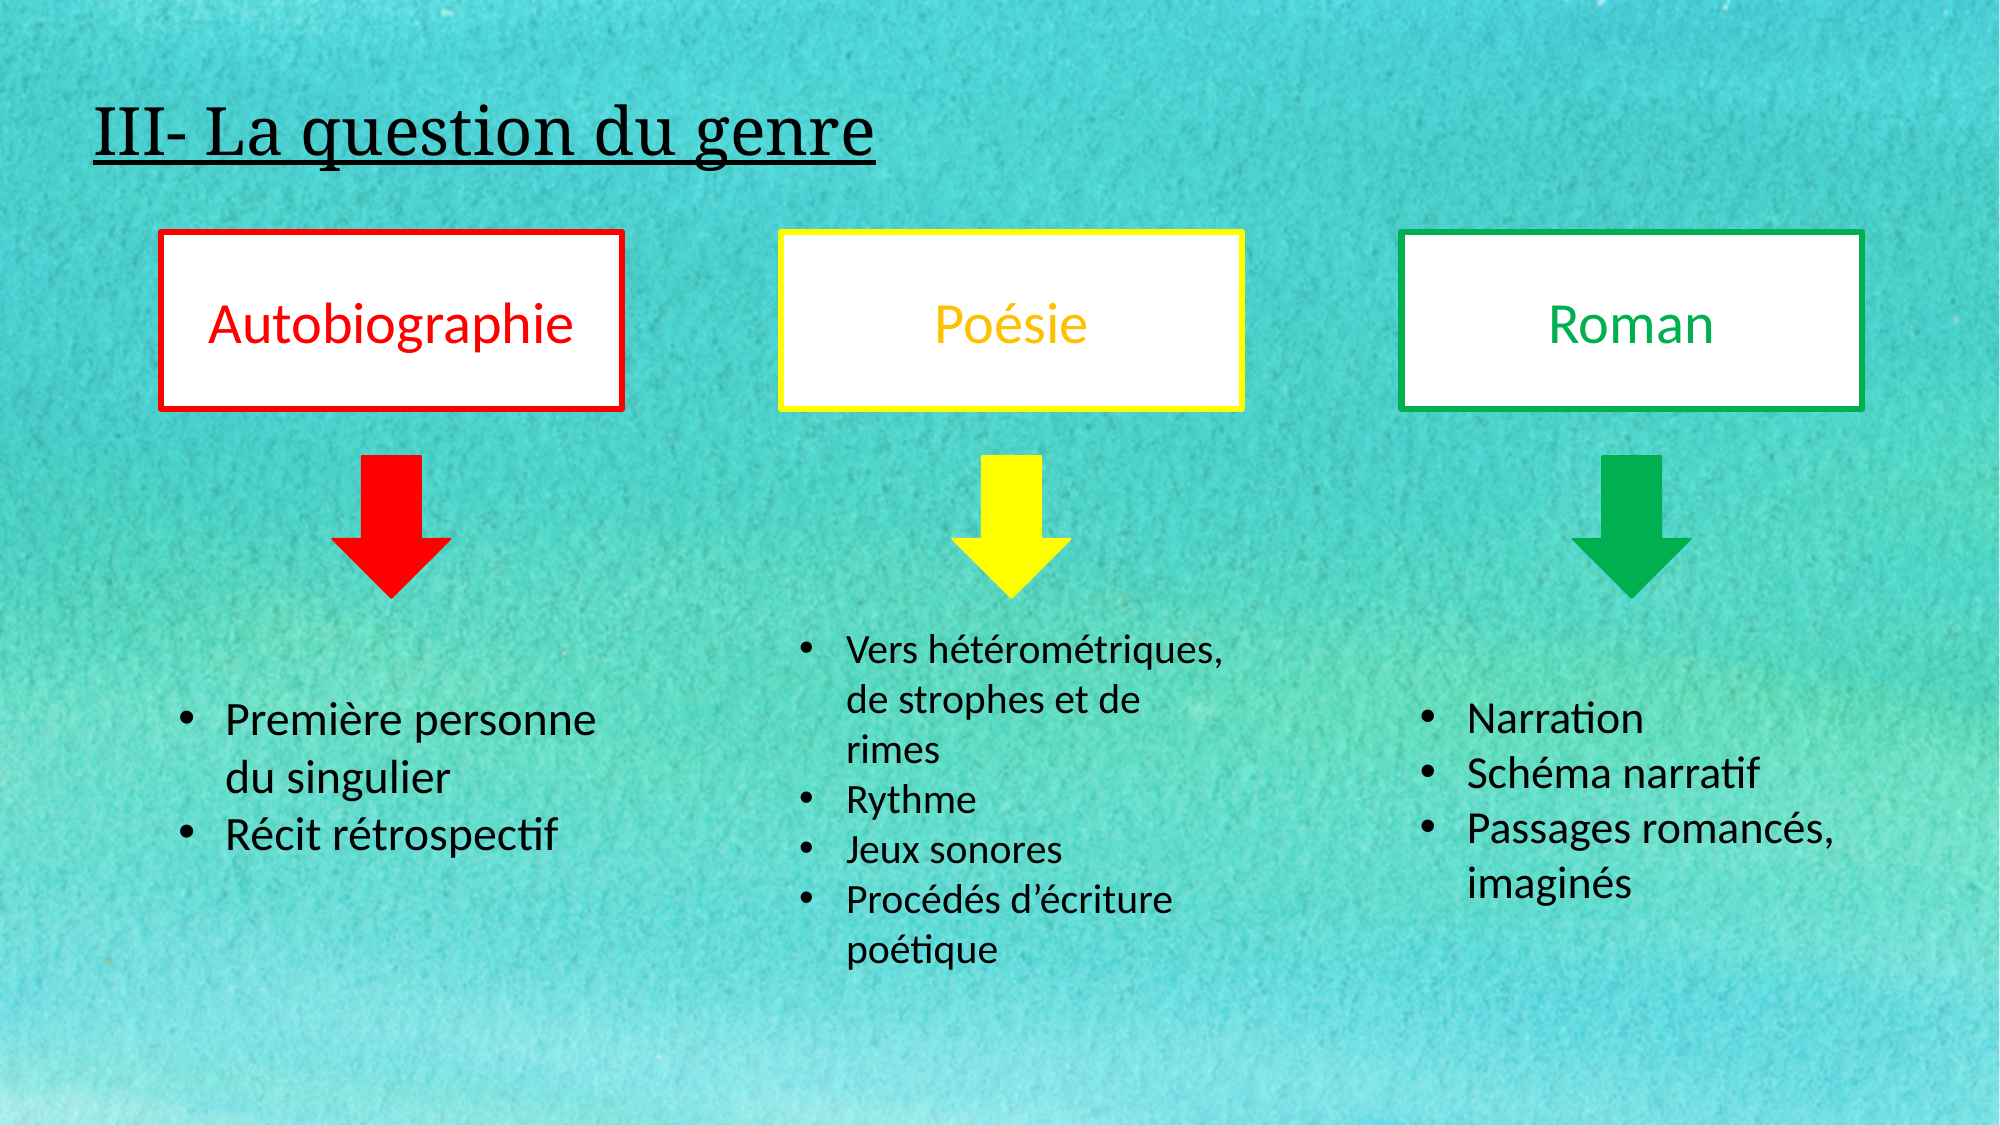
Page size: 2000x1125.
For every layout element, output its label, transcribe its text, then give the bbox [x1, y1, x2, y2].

text_box Autobiographie [160, 231, 623, 410]
text_box Première personne du singulier Récit rétrospectif [163, 680, 625, 925]
list III- La question du genre [78, 90, 1945, 1071]
text_box Poésie [780, 231, 1243, 410]
text_box [1571, 455, 1692, 599]
text_box [331, 455, 452, 599]
text_box Vers hétérométriques, de strophes et de rimes Rythme Jeux sonores Procédés d’écriture poétique [784, 614, 1246, 980]
text_box [951, 455, 1072, 599]
picture [0, 0, 2000, 1125]
text_box Roman [1400, 231, 1863, 410]
text_box Narration Schéma narratif Passages romancés, imaginés [1405, 680, 1866, 915]
